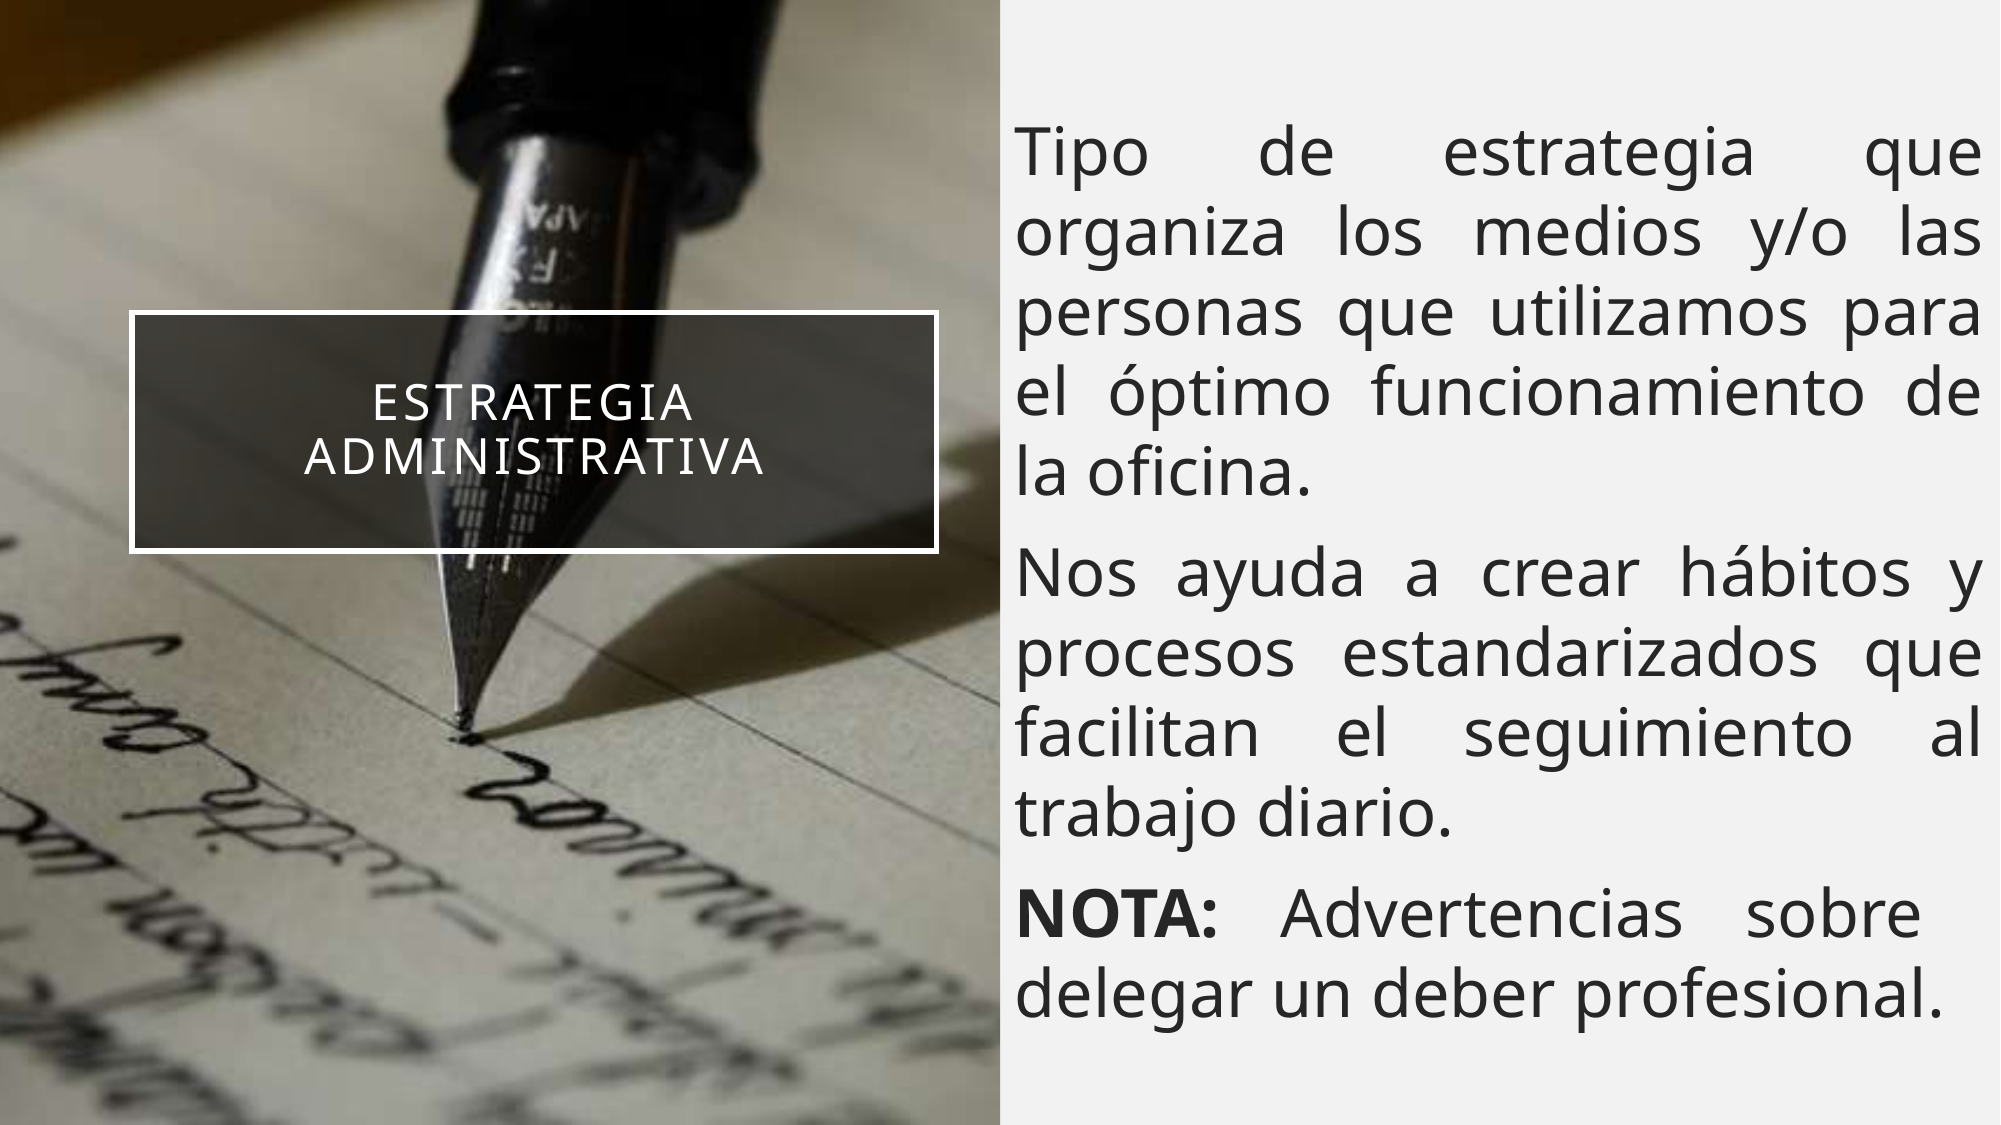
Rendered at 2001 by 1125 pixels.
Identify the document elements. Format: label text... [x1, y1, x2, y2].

picture [0, 0, 1001, 1125]
list Tipo de estrategia que organiza los medios y/o las personas que utilizamos para el óptimo funcionamiento de la oficina. Nos ayuda a crear hábitos y procesos estandarizados que facilitan el seguimiento al trabajo diario. NOTA: Advertencias sobre delegar un deber profesional. [1001, 0, 2000, 1125]
